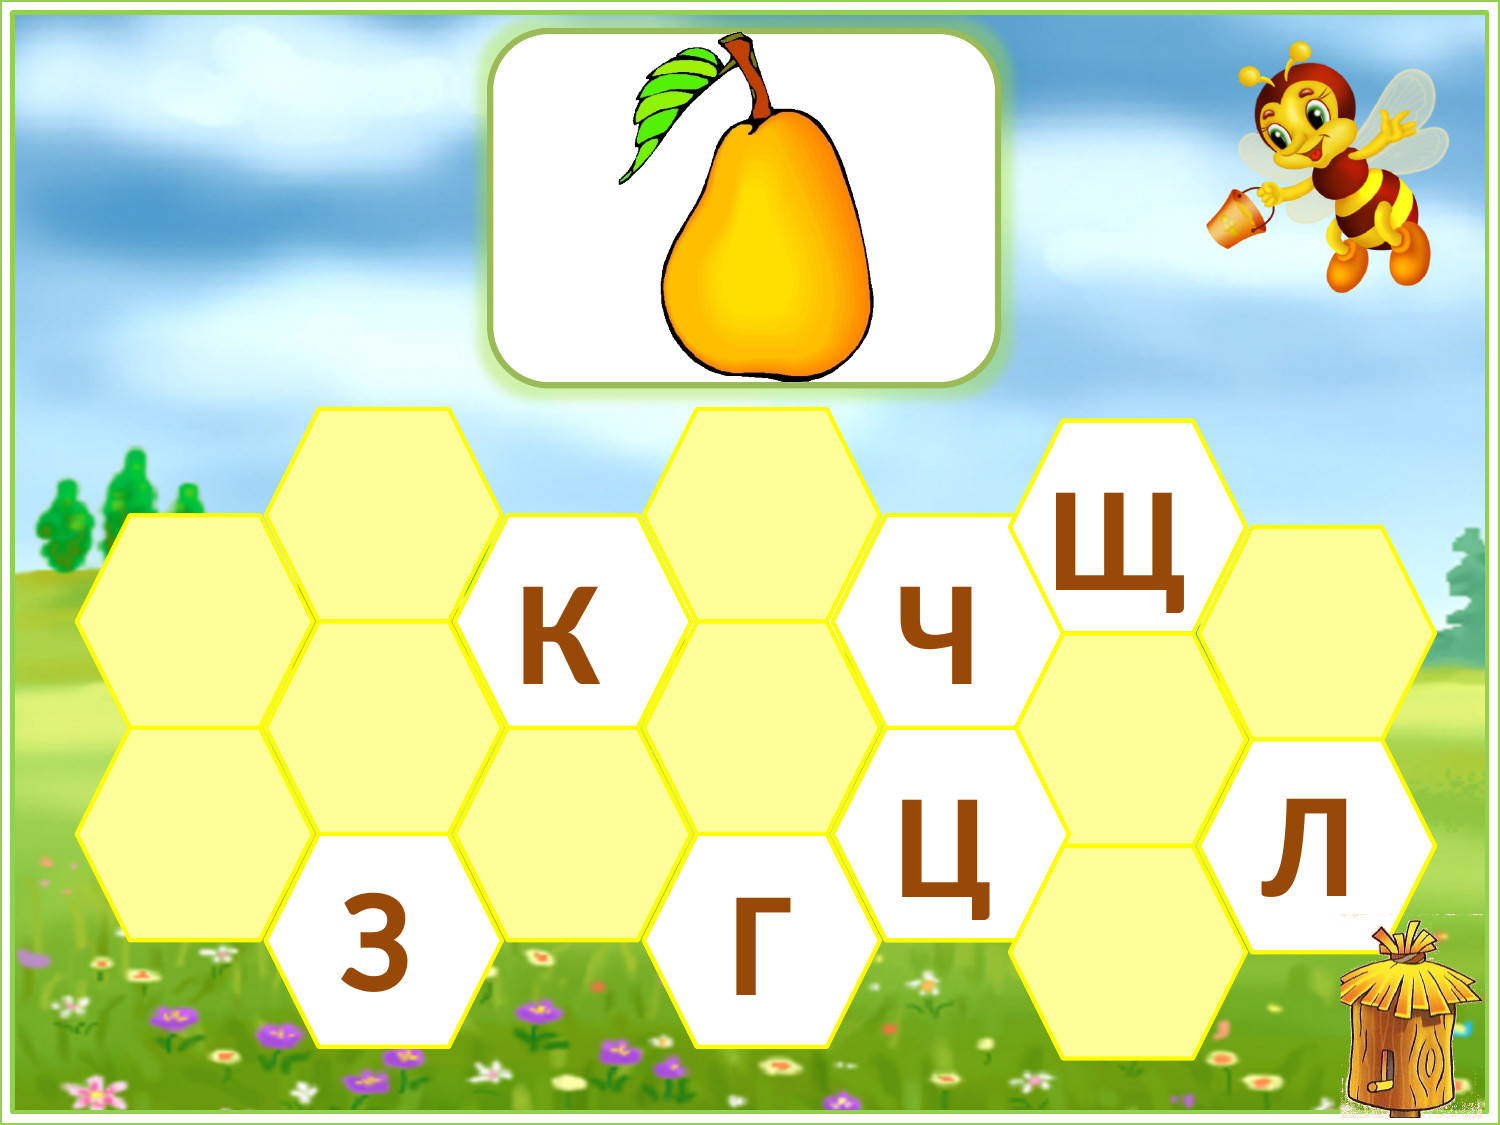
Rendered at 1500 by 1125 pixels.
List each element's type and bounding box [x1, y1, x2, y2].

text_box [263, 619, 501, 832]
text_box [643, 833, 881, 1048]
text_box [488, 28, 1001, 388]
text_box [265, 833, 502, 1048]
text_box [645, 619, 827, 832]
text_box [1009, 420, 1247, 634]
text_box [642, 406, 882, 619]
picture [15, 15, 1485, 1118]
text_box [74, 728, 314, 943]
text_box [74, 513, 315, 730]
text_box [1007, 843, 1245, 1061]
text_box [1198, 739, 1436, 953]
text_box [454, 515, 692, 729]
picture [614, 30, 878, 386]
text_box [1073, 642, 1248, 843]
text_box [832, 515, 1070, 729]
text_box [453, 736, 693, 943]
text_box [1201, 524, 1437, 738]
text_box [832, 735, 1070, 941]
text_box [263, 406, 504, 621]
